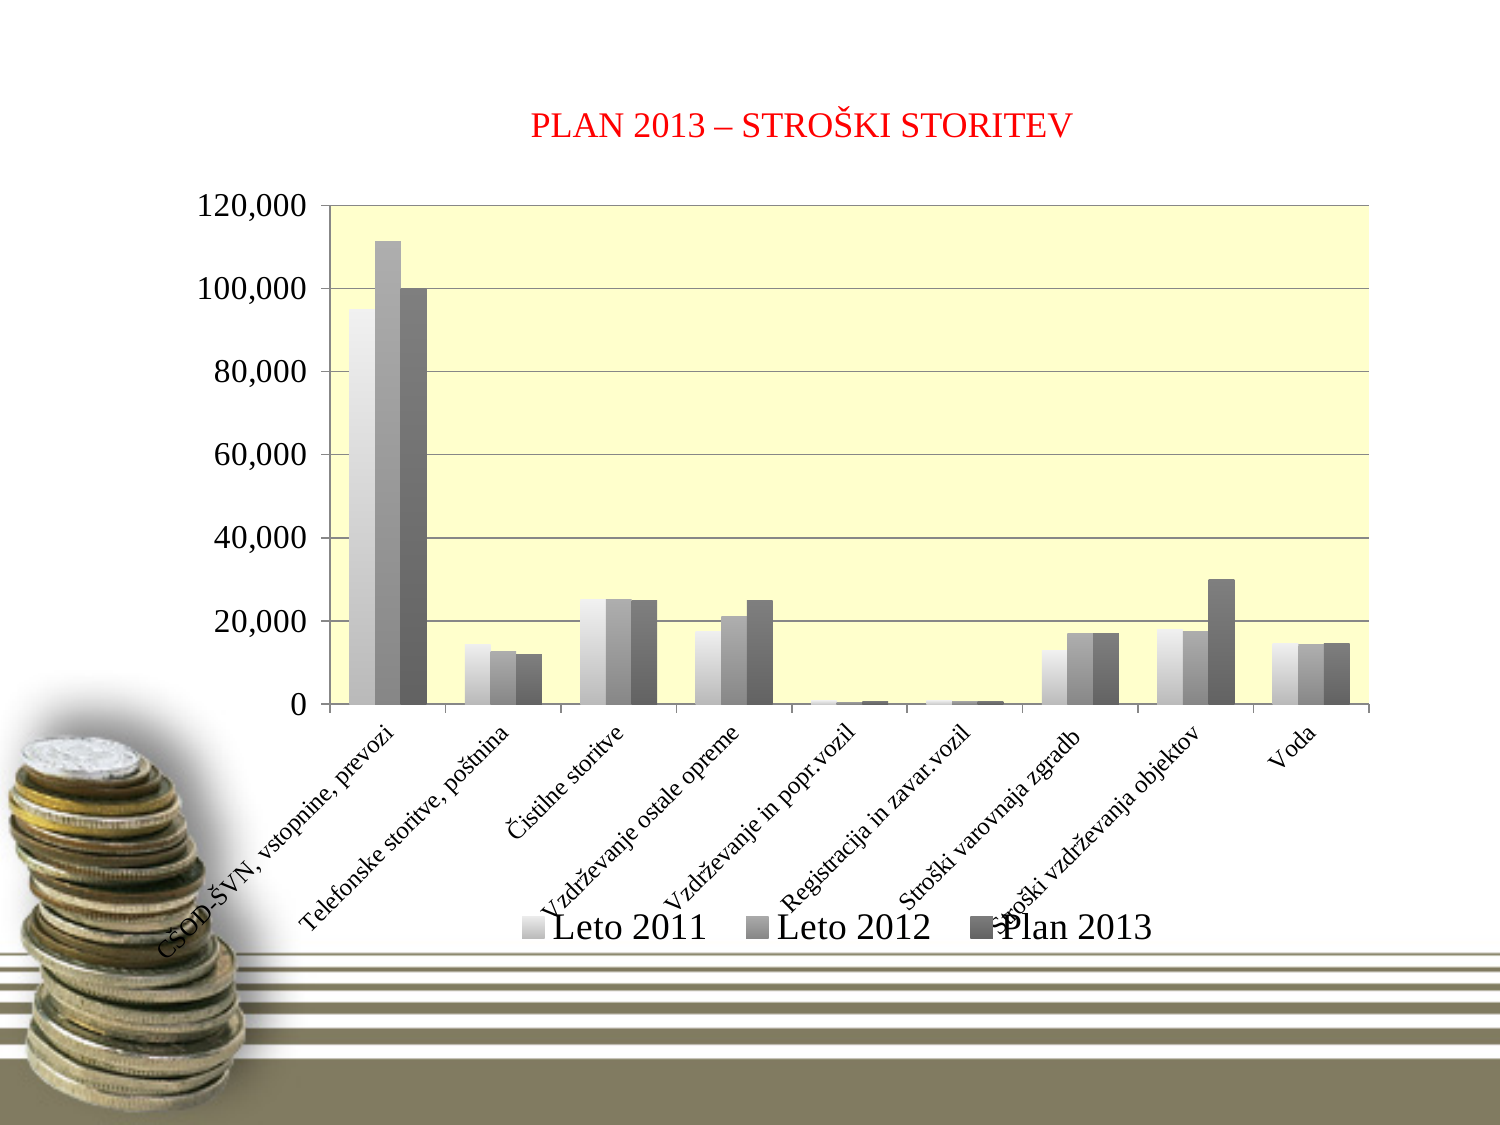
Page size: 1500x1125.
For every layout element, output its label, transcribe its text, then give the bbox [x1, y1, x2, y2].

chart [123, 125, 1449, 1005]
picture [0, 0, 1500, 1125]
title PLAN 2013 – STROŠKI STORITEV [234, 93, 1388, 123]
